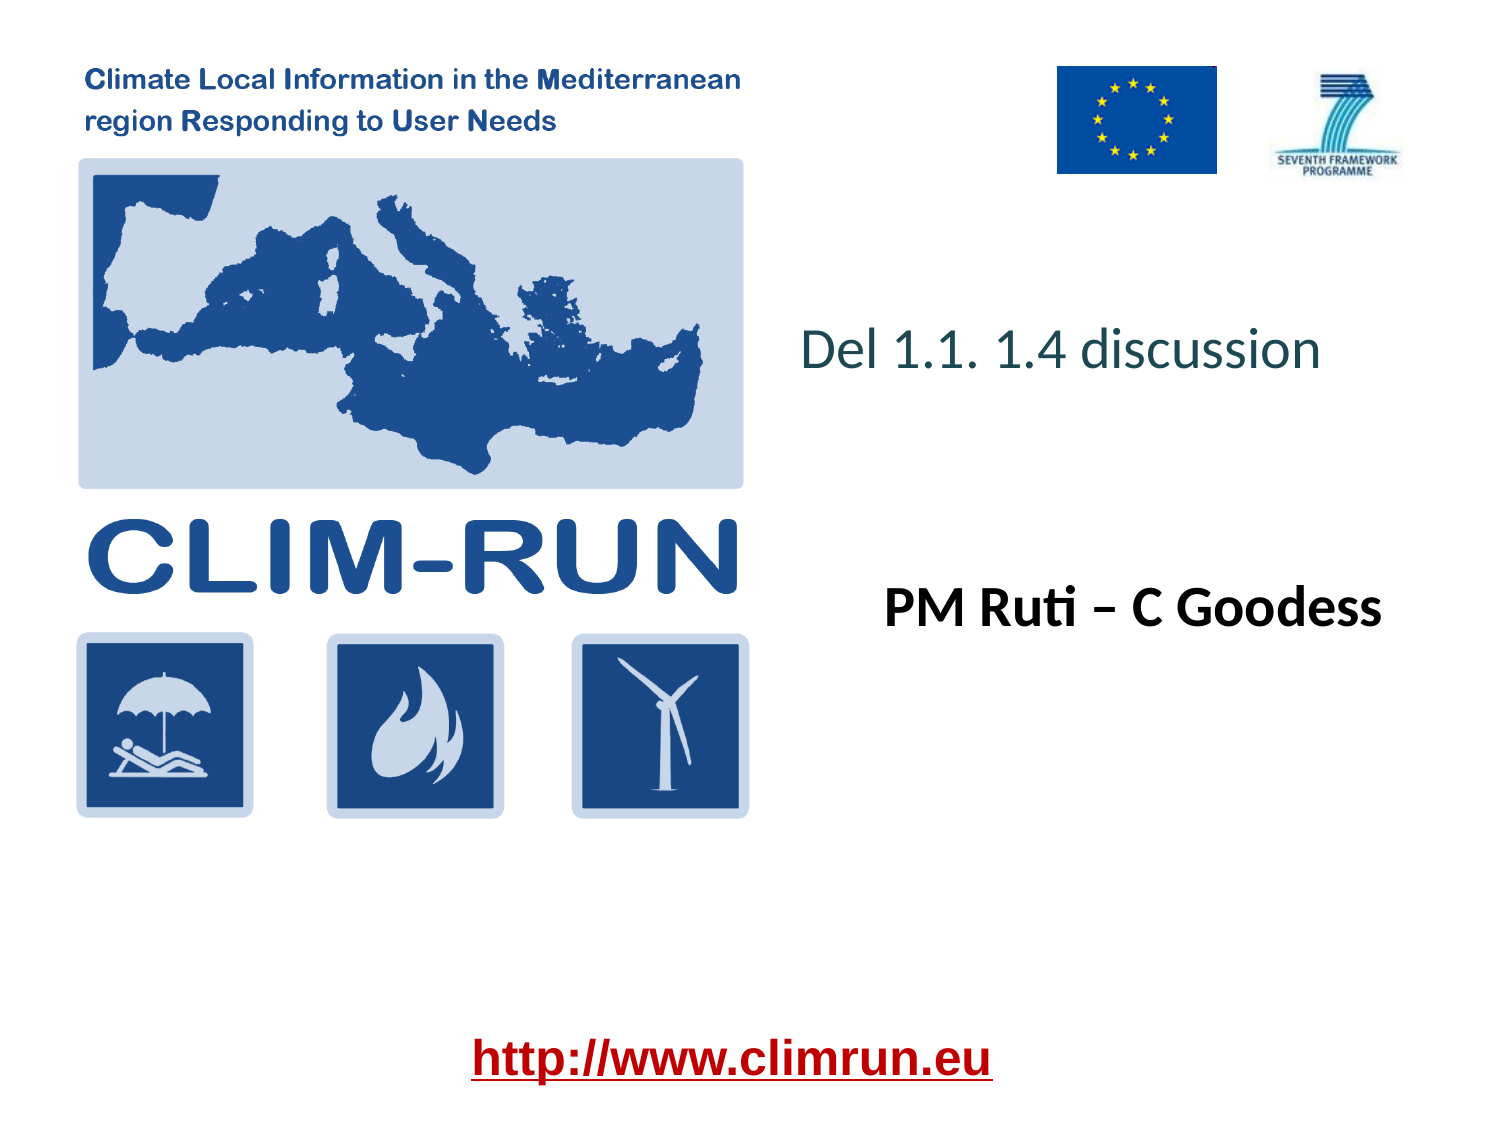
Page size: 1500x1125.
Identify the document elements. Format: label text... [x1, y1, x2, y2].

picture [50, 50, 773, 846]
picture [1260, 57, 1416, 183]
title Del 1.1. 1.4 discussion [785, 302, 1500, 456]
text_box http://www.climrun.eu [456, 1018, 1008, 1094]
subtitle PM Ruti – C Goodess [785, 573, 1483, 1012]
picture [1057, 66, 1217, 174]
